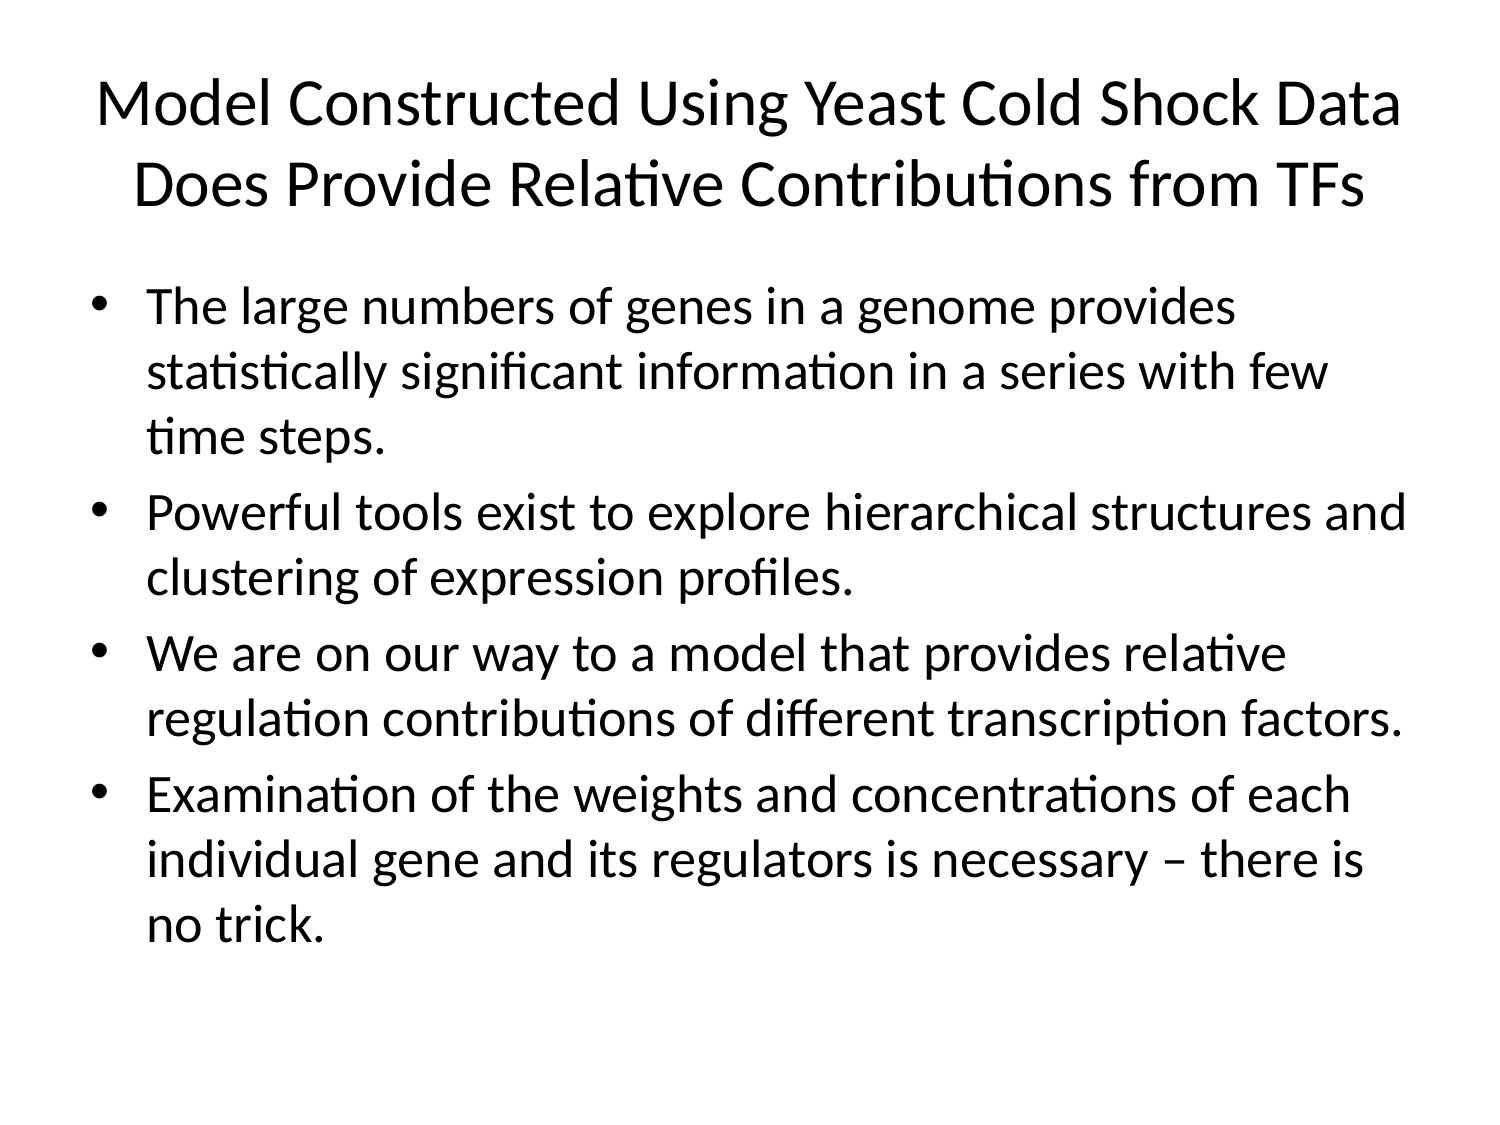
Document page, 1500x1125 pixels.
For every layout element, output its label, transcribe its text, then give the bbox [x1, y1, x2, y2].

list The large numbers of genes in a genome provides statistically significant information in a series with few time steps. Powerful tools exist to explore hierarchical structures and clustering of expression profiles. We are on our way to a model that provides relative regulation contributions of different transcription factors. Examination of the weights and concentrations of each individual gene and its regulators is necessary – there is no trick. [75, 262, 1425, 1005]
title Model Constructed Using Yeast Cold Shock Data Does Provide Relative Contributions from TFs [75, 45, 1425, 233]
